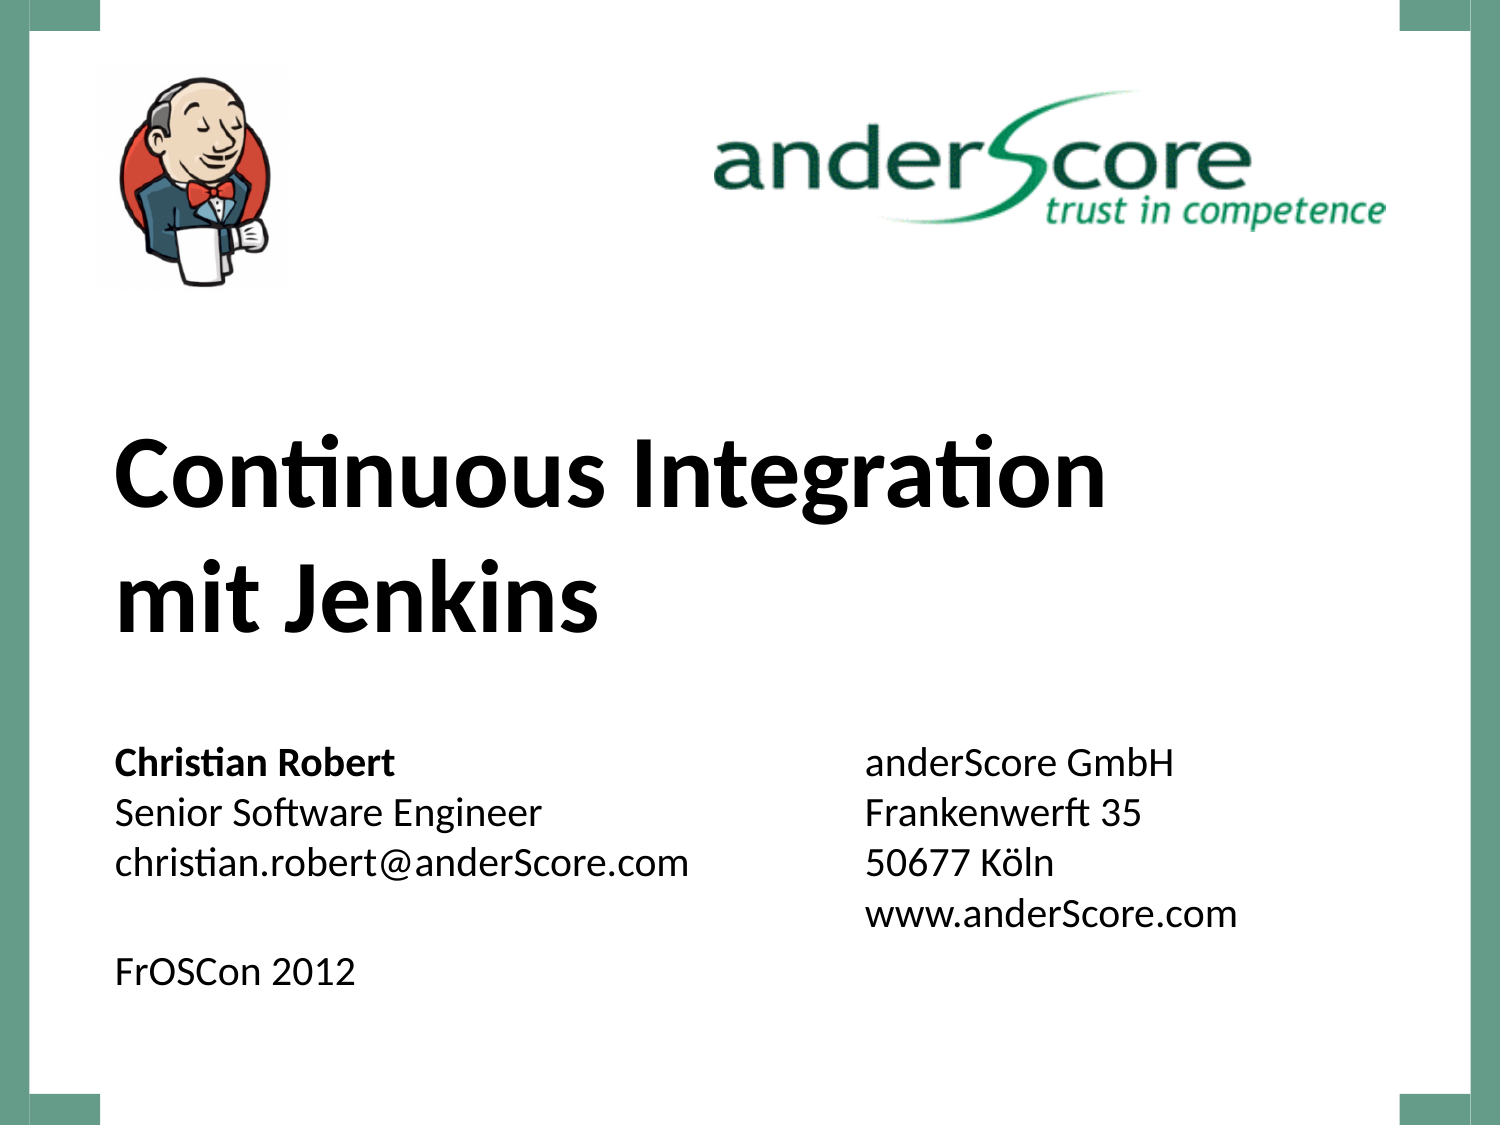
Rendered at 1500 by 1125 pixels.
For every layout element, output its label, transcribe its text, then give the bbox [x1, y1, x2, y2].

picture [97, 66, 290, 291]
picture [714, 89, 1386, 232]
title Continuous Integration mit Jenkins [100, 396, 1400, 669]
list Christian Robert anderScore GmbH Senior Software Engineer Frankenwerft 35 christian.robert@anderScore.com 50677 Köln www.anderScore.com FrOSCon 2012 [100, 727, 1400, 1024]
